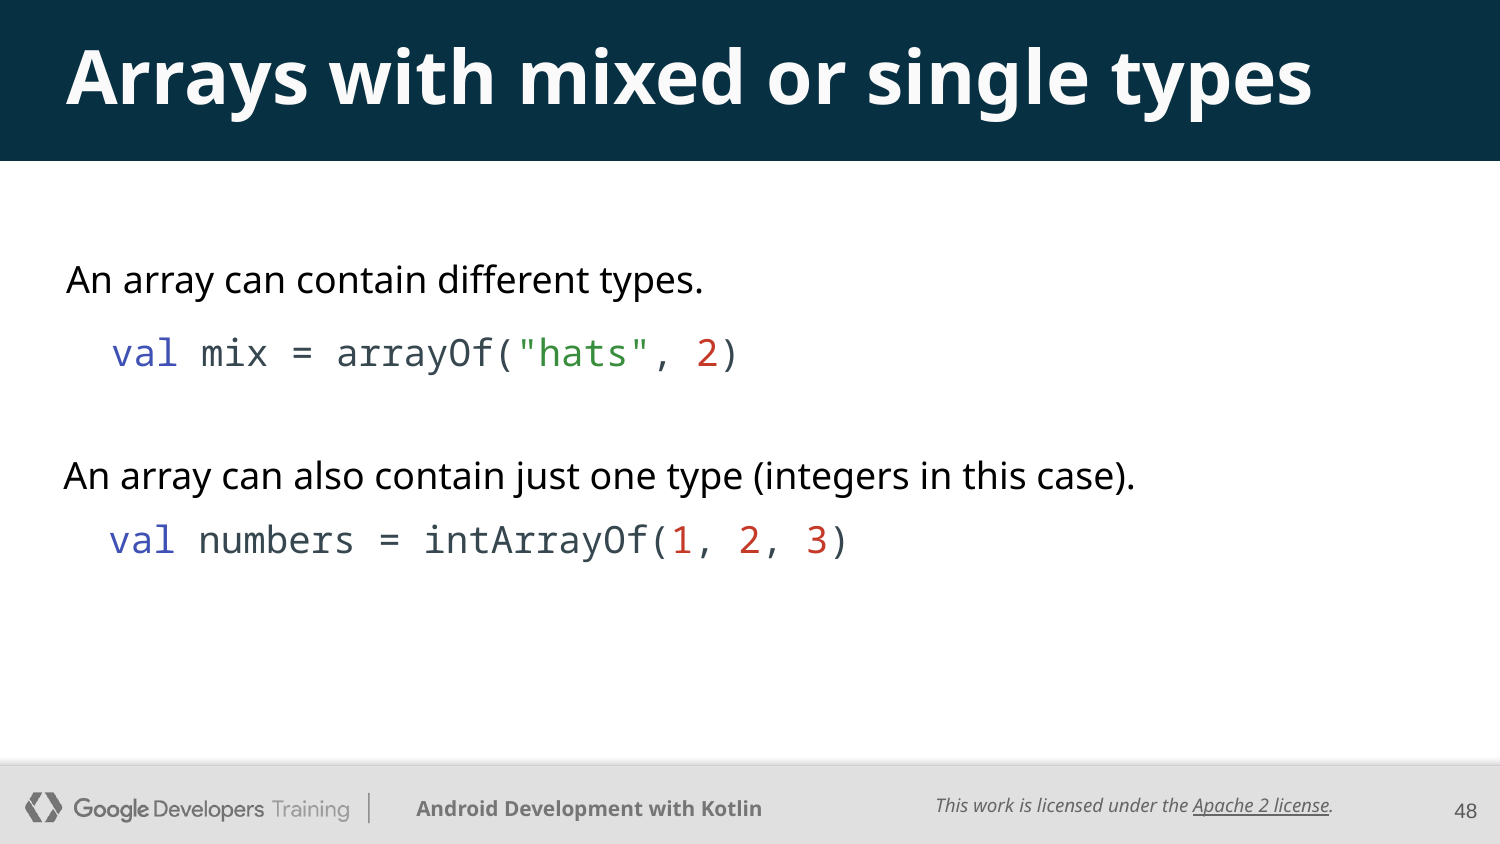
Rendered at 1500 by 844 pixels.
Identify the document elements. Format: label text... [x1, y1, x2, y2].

picture [0, 161, 1500, 844]
title Arrays with mixed or single types [51, 40, 1472, 135]
slide_number ‹#› [1402, 777, 1493, 842]
list An array can contain different types. val mix = arrayOf("hats", 2) [51, 234, 1429, 393]
text_box An array can also contain just one type (integers in this case). val numbers = intArrayOf(1, 2, 3) [48, 429, 1432, 551]
